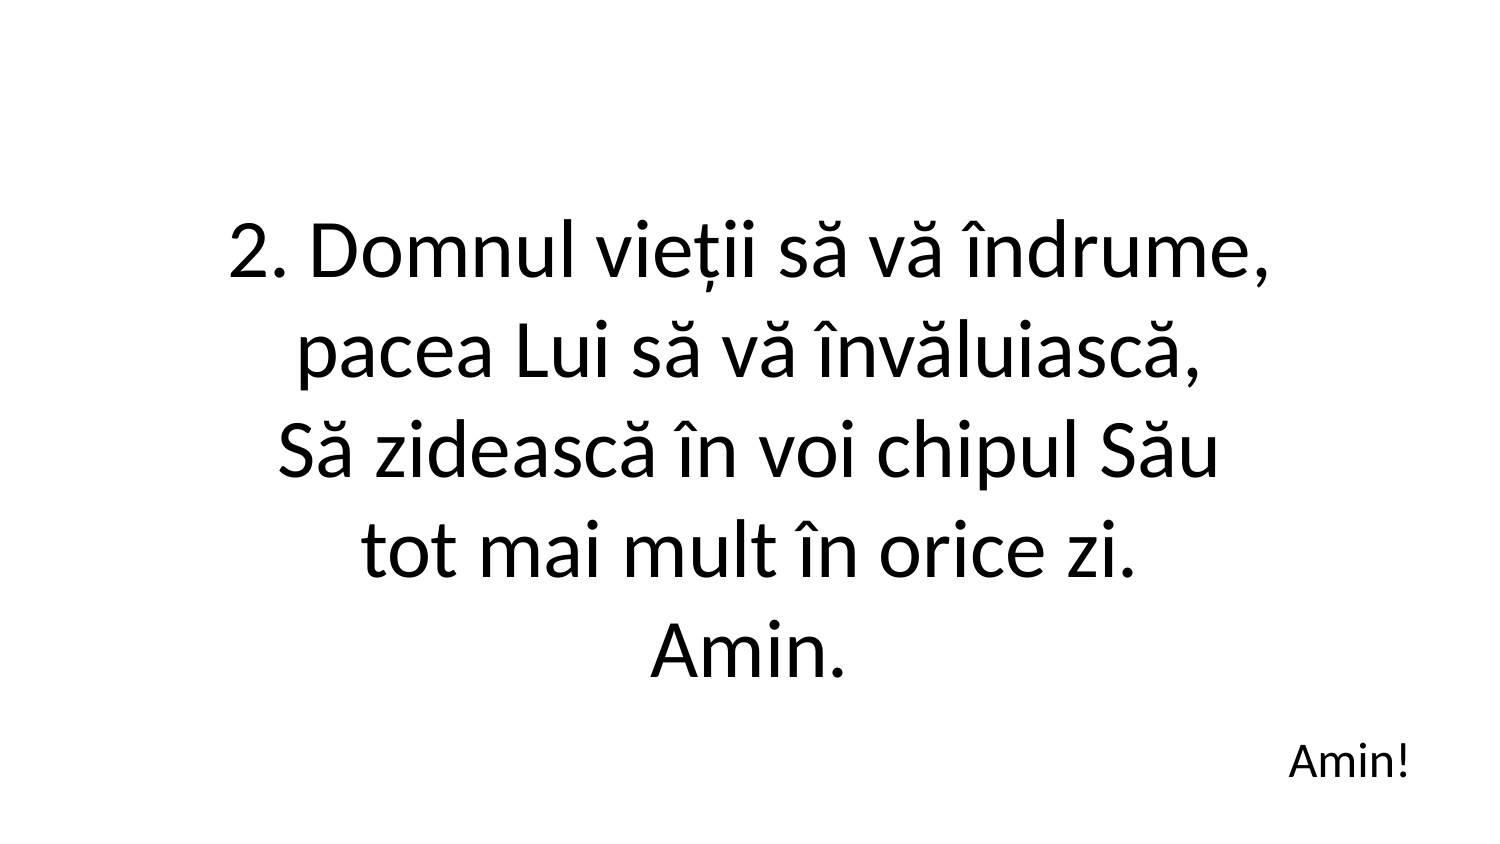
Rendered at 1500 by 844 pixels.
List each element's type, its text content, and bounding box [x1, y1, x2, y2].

text_box 2. Domnul vieții să vă îndrume, pacea Lui să vă învăluiască, Să zidească în voi chipul Său tot mai mult în orice zi. Amin. [212, 142, 1288, 702]
text_box Amin! [1273, 674, 1427, 795]
